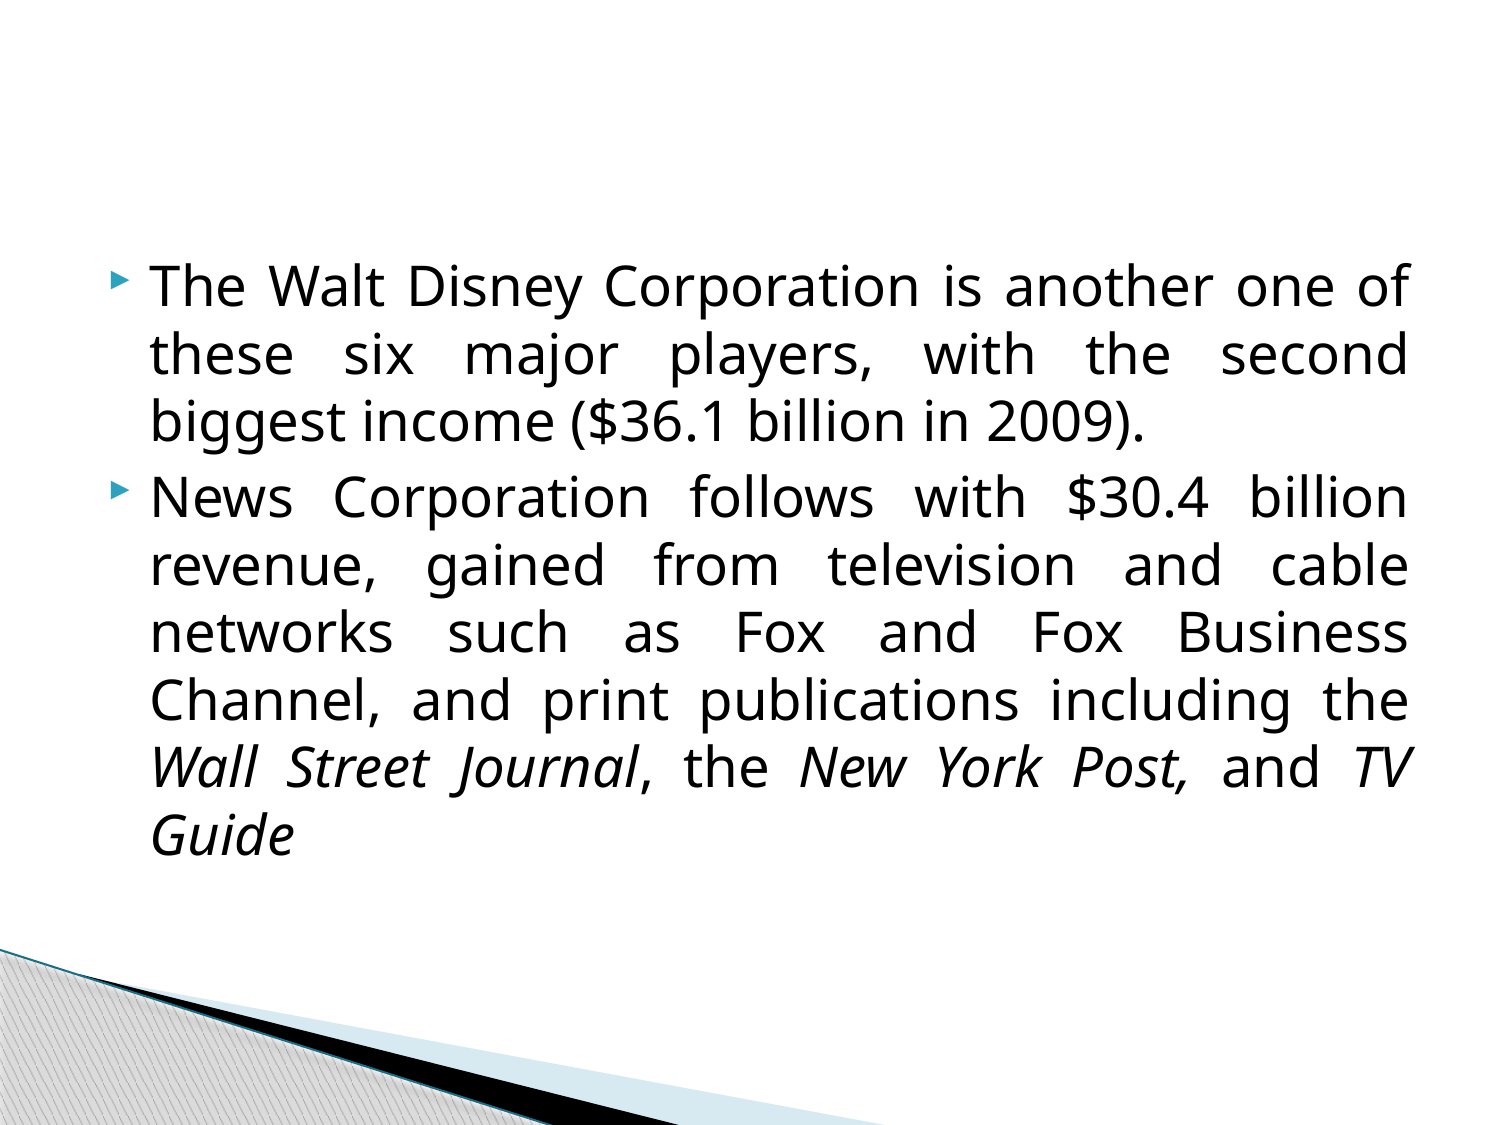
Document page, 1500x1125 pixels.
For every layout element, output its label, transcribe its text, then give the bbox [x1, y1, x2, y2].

list The Walt Disney Corporation is another one of these six major players, with the second biggest income ($36.1 billion in 2009). News Corporation follows with $30.4 billion revenue, gained from television and cable networks such as Fox and Fox Business Channel, and print publications including the Wall Street Journal, the New York Post, and TV Guide [75, 243, 1425, 986]
